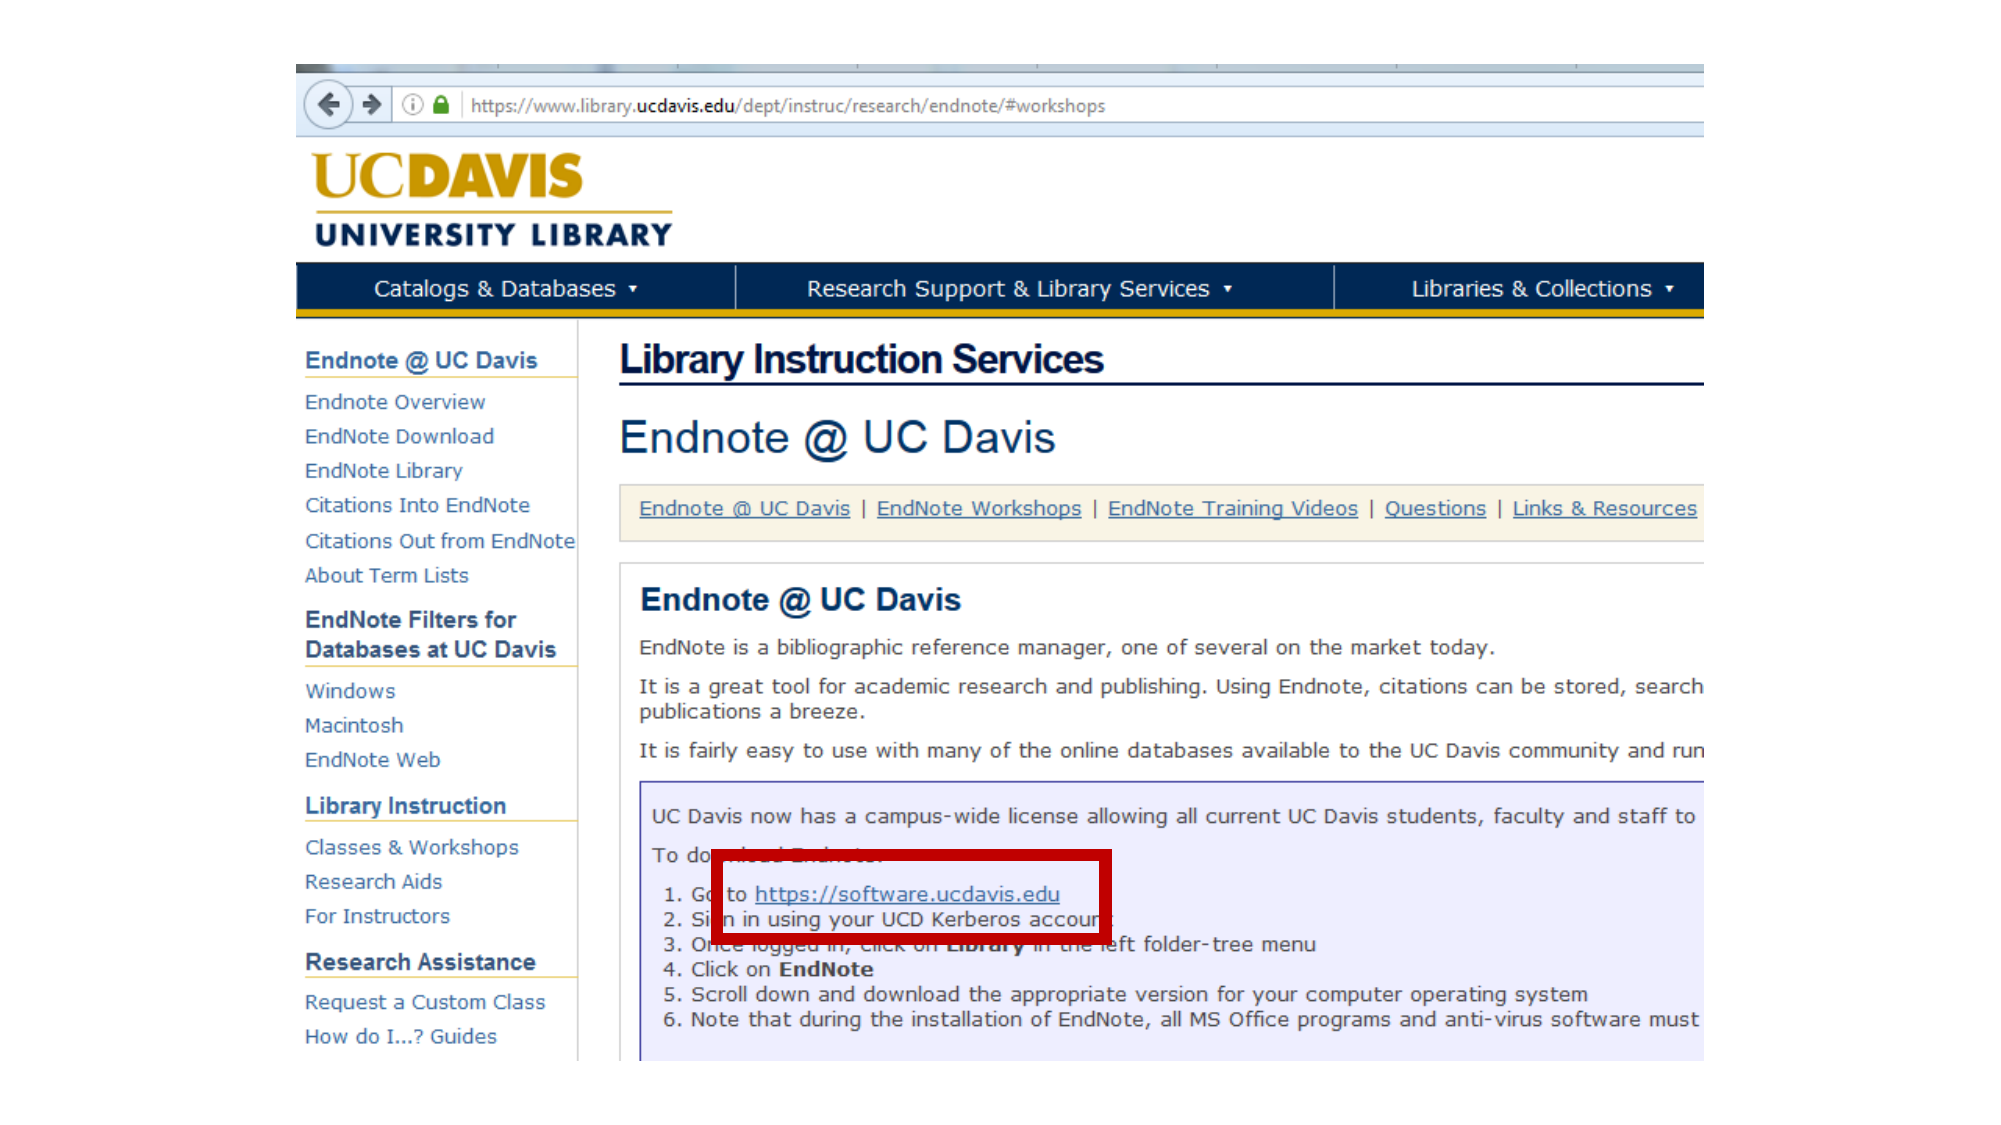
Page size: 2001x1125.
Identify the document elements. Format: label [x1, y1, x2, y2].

picture [295, 63, 1705, 1062]
